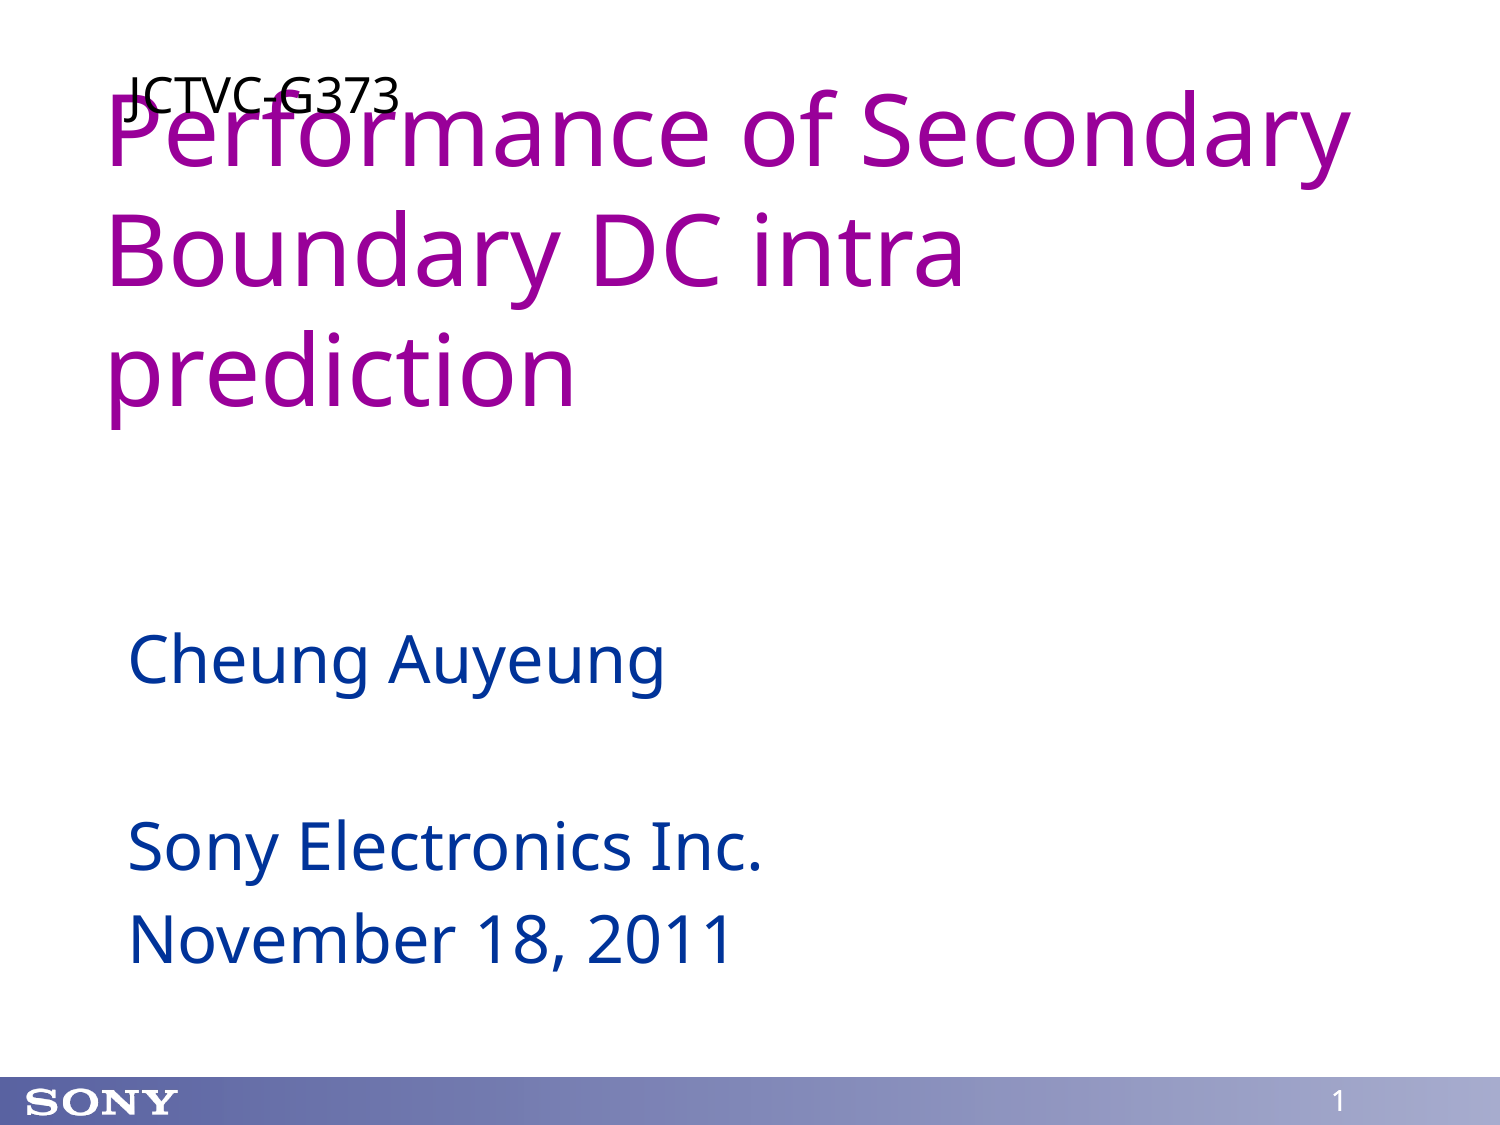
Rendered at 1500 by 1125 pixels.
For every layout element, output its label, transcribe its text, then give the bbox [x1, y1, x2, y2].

picture [26, 1088, 178, 1116]
text_box JCTVC-G373 [114, 56, 416, 131]
text_box Performance of Secondary Boundary DC intra prediction [88, 71, 1412, 434]
text_box 1 [1049, 1074, 1363, 1125]
text_box Cheung Auyeung Sony Electronics Inc. November 18, 2011 [112, 609, 1199, 1069]
